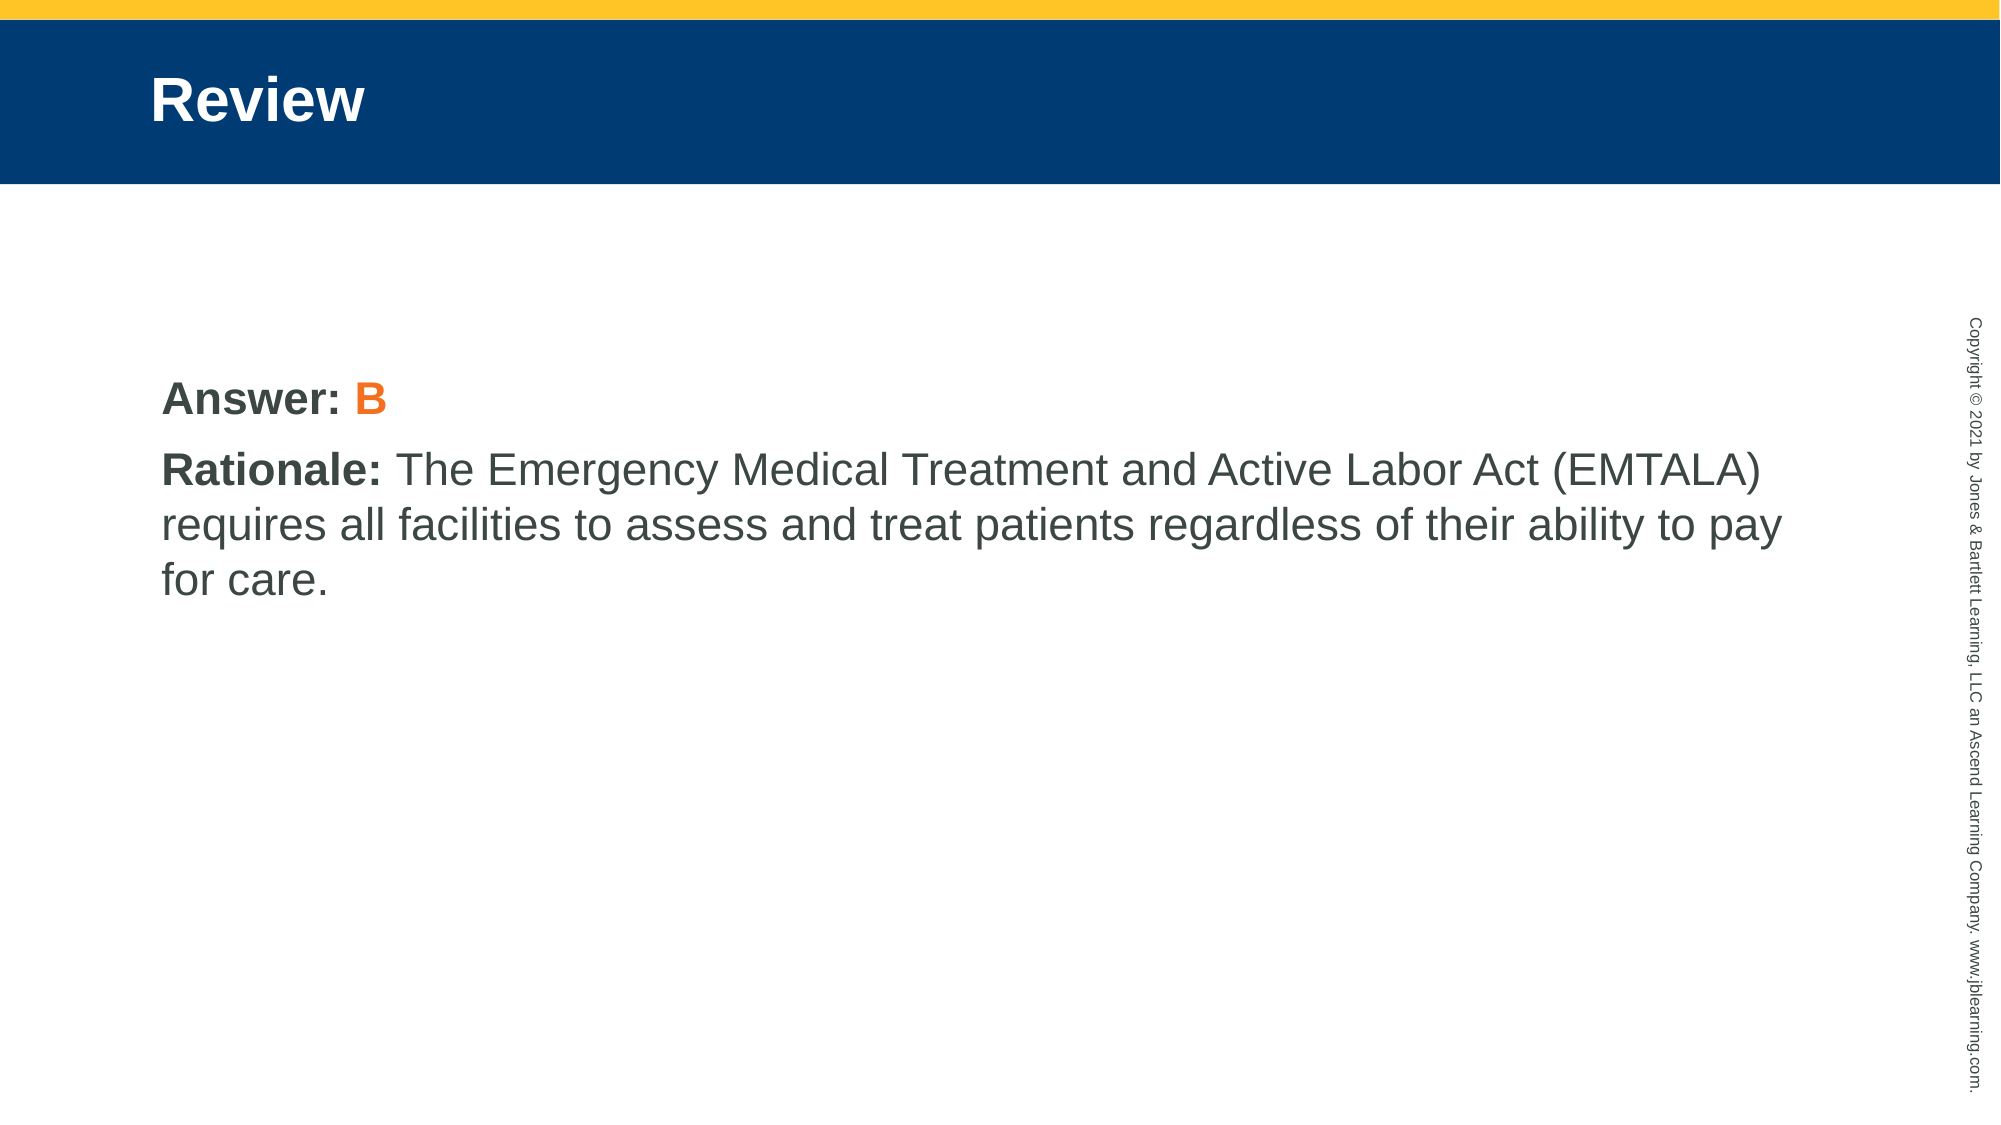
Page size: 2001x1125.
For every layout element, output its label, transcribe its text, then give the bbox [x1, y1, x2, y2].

title Review [0, 19, 2000, 185]
list Answer: B Rationale: The Emergency Medical Treatment and Active Labor Act (EMTALA) requires all facilities to assess and treat patients regardless of their ability to pay for care. [146, 361, 1859, 1016]
